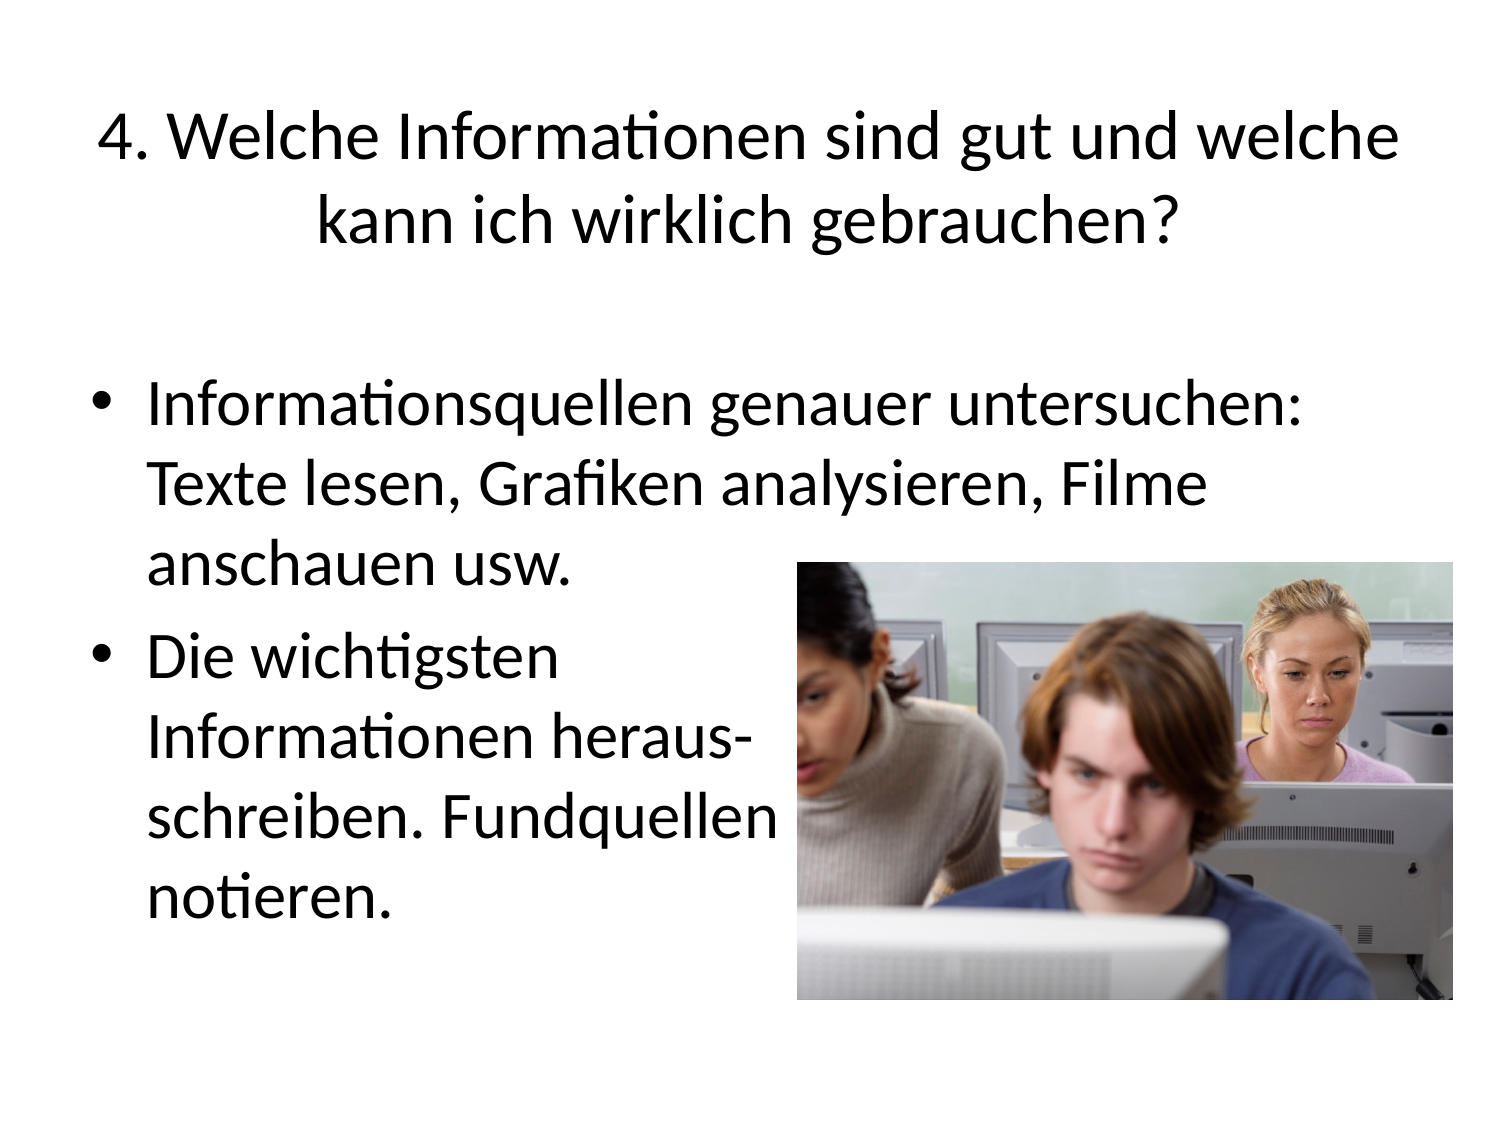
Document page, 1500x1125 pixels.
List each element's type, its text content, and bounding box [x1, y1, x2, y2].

picture [796, 562, 1453, 1000]
list Informationsquellen genauer untersuchen: Texte lesen, Grafiken analysieren, Filme anschauen usw. Die wichtigsten Informationen heraus- schreiben. Fundquellen notieren. [75, 351, 1425, 1094]
title 4. Welche Informationen sind gut und welche kann ich wirklich gebrauchen? [75, 79, 1425, 268]
